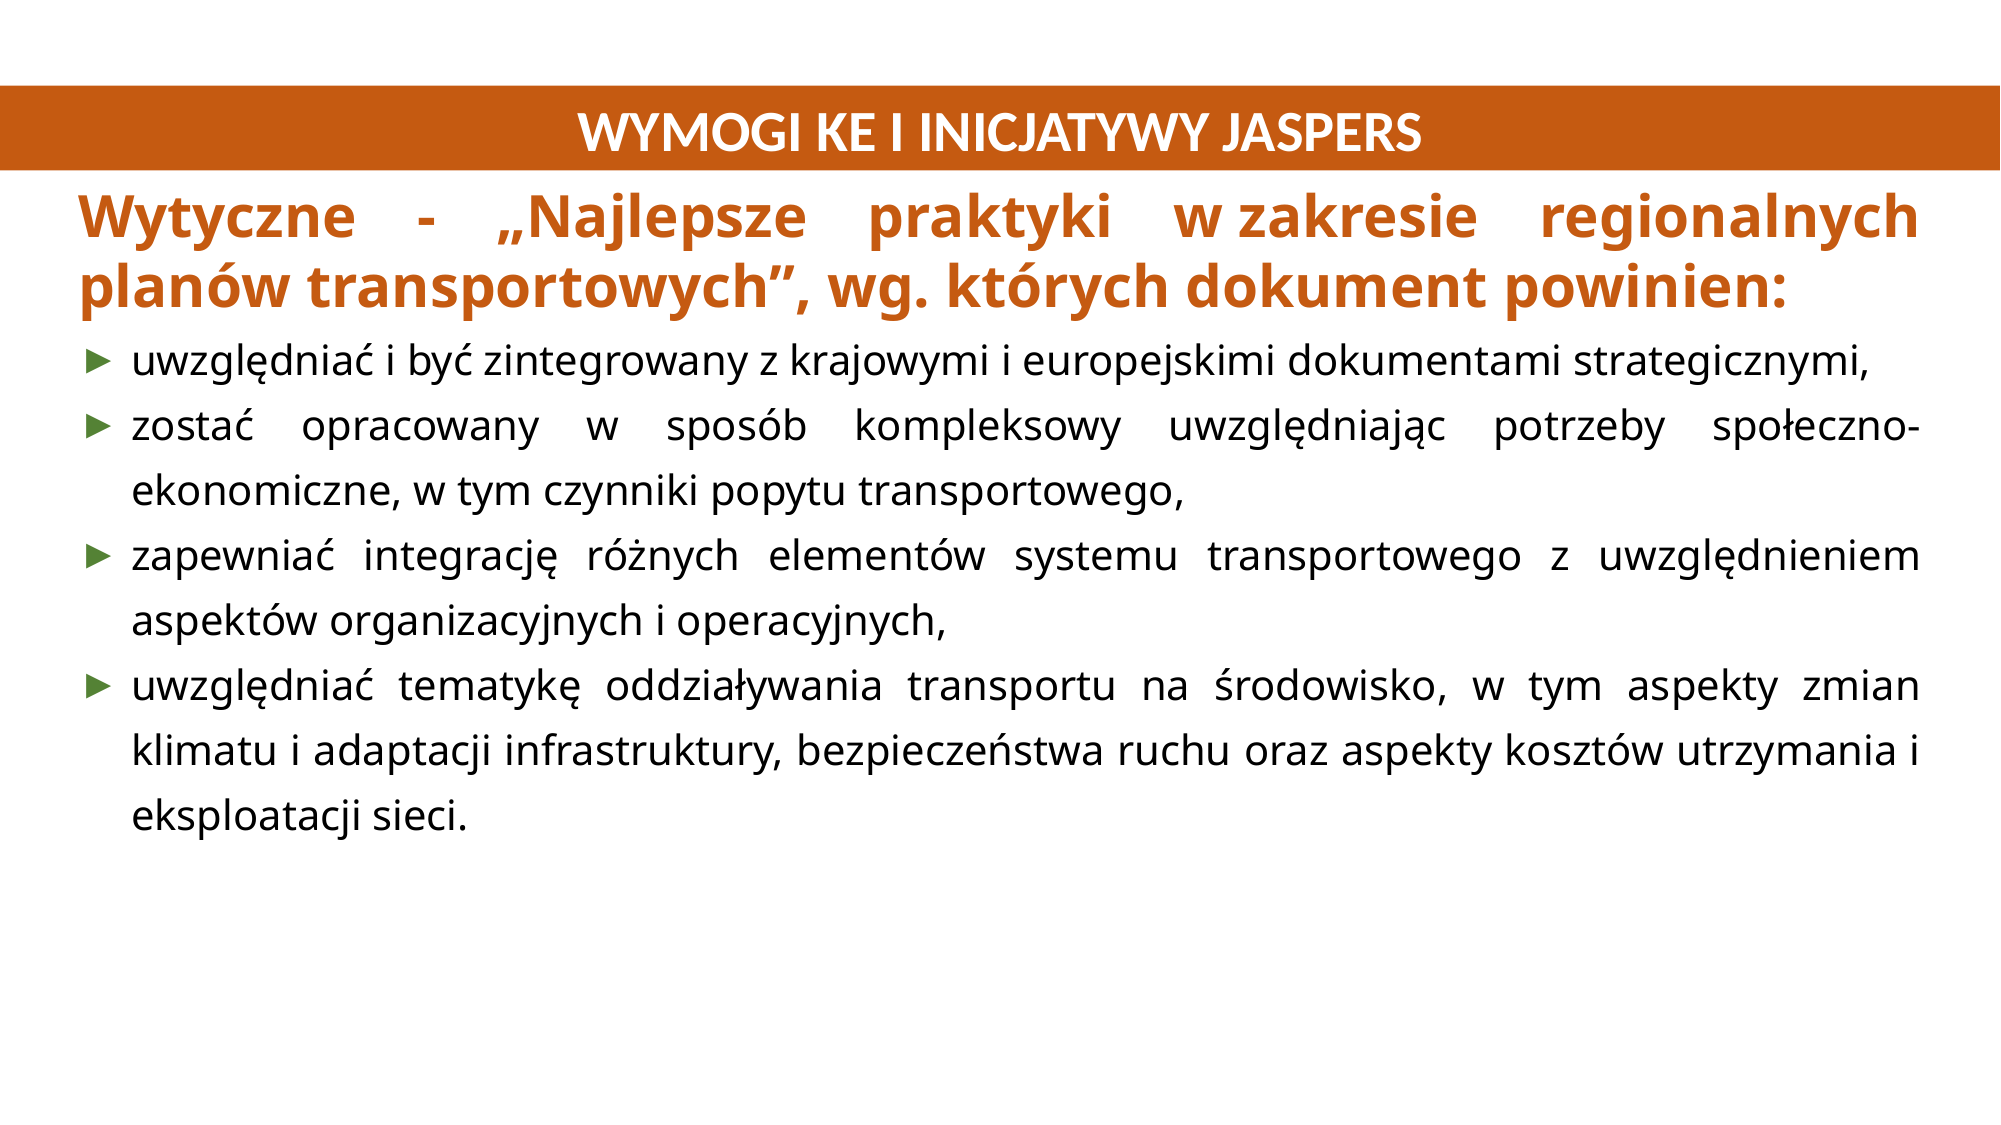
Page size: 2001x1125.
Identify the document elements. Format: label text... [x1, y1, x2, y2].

text_box WYMOGI KE I INICJATYWY JASPERS [0, 85, 2000, 171]
text_box Wytyczne - „Najlepsze praktyki w zakresie regionalnych planów transportowych”, wg. których dokument powinien: uwzględniać i być zintegrowany z krajowymi i europejskimi dokumentami strategicznymi, zostać opracowany w sposób kompleksowy uwzględniając potrzeby społeczno-ekonomiczne, w tym czynniki popytu transportowego, zapewniać integrację różnych elementów systemu transportowego z uwzględnieniem aspektów organizacyjnych i operacyjnych, uwzględniać tematykę oddziaływania transportu na środowisko, w tym aspekty zmian klimatu i adaptacji infrastruktury, bezpieczeństwa ruchu oraz aspekty kosztów utrzymania i eksploatacji sieci. [63, 171, 1937, 855]
